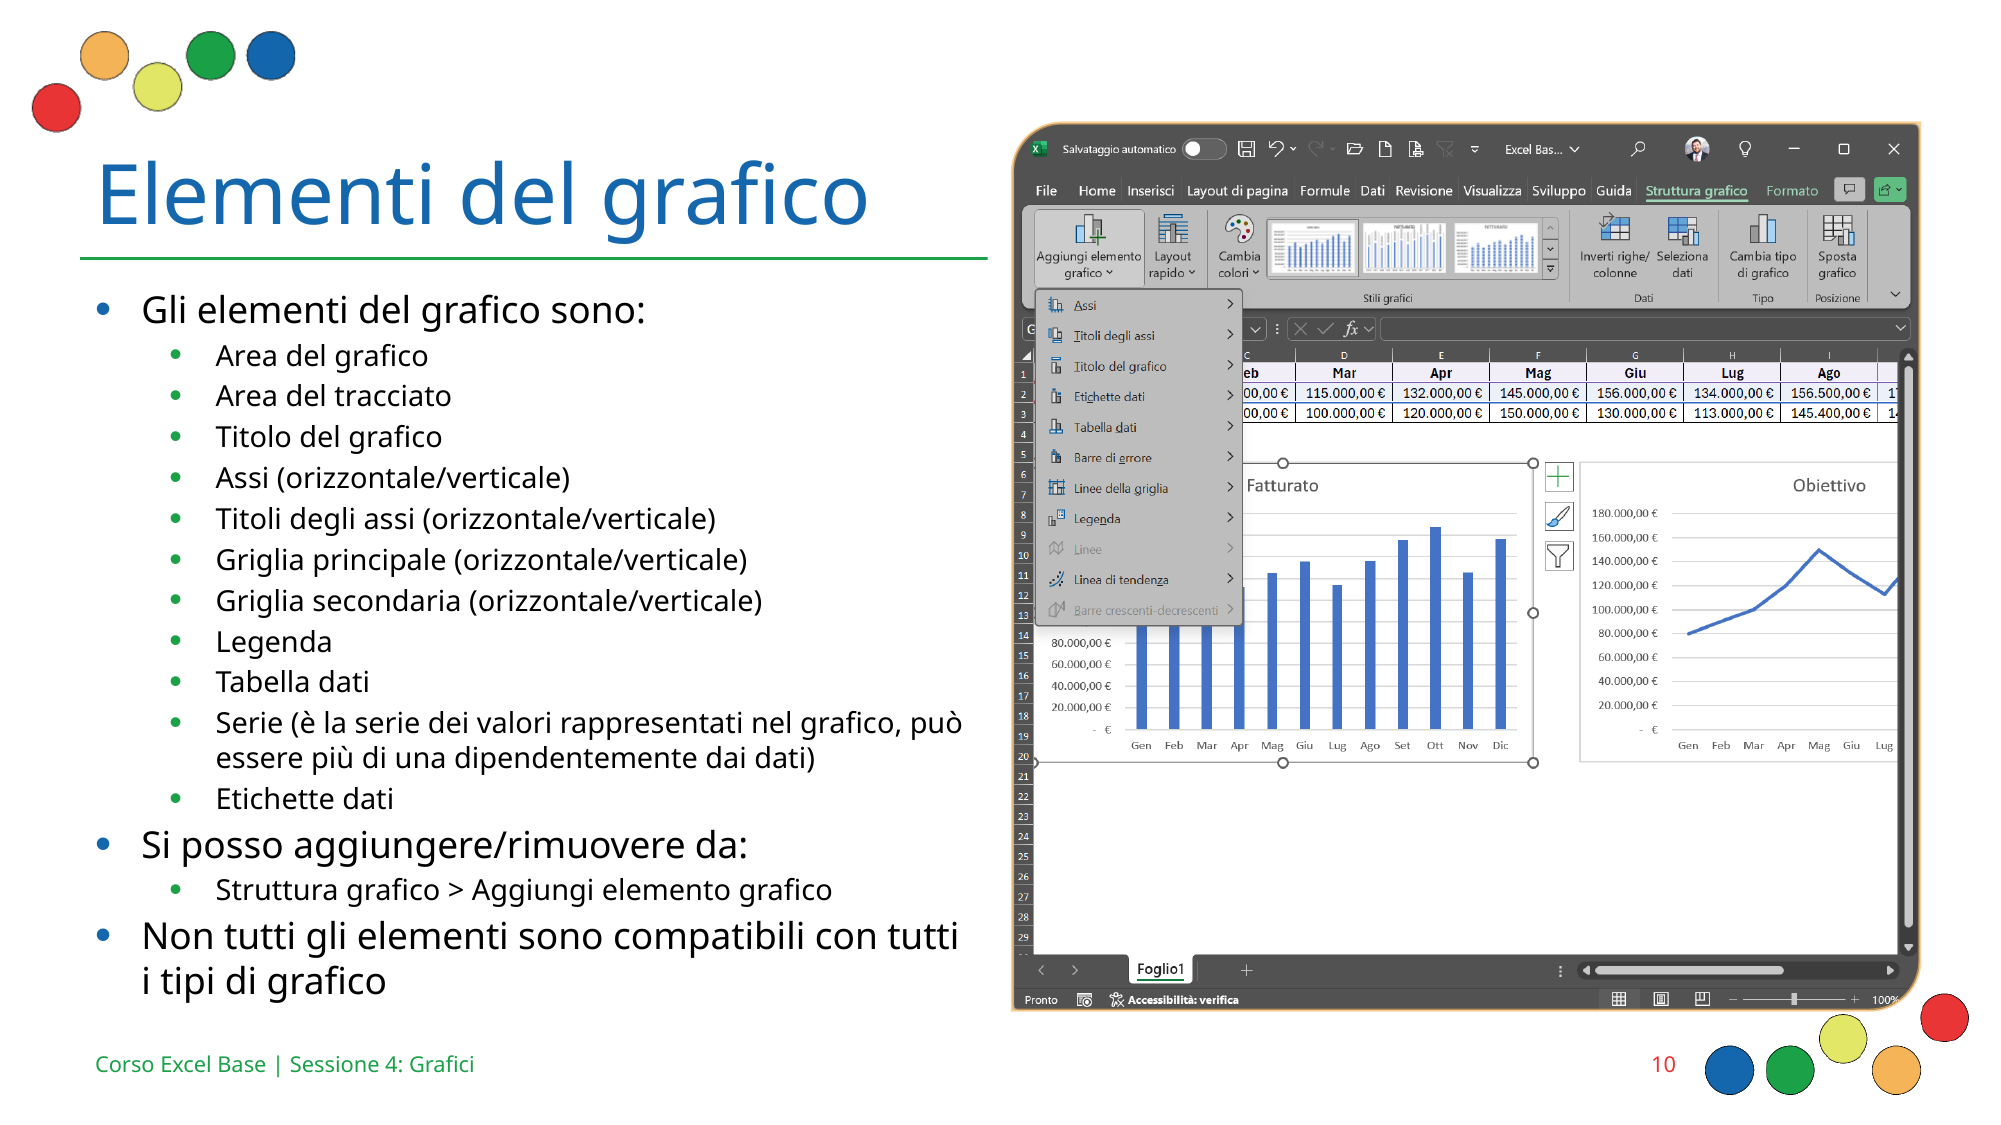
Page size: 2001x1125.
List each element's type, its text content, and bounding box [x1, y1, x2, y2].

title Elementi del grafico [80, 123, 988, 259]
slide_number 10 [1583, 1035, 1692, 1096]
picture [1012, 122, 1971, 1096]
picture [29, 30, 295, 135]
list Gli elementi del grafico sono: Area del grafico Area del tracciato Titolo del grafico Assi (orizzontale/verticale) Titoli degli assi (orizzontale/verticale) Griglia principale (orizzontale/verticale) Griglia secondaria (orizzontale/verticale) Legenda Tabella dati Serie (è la serie dei valori rappresentati nel grafico, può essere più di una dipendentemente dai dati) Etichette dati Si posso aggiungere/rimuovere da: Struttura grafico > Aggiungi elemento grafico Non tutti gli elementi sono compatibili con tutti i tipi di grafico [80, 278, 988, 1011]
footer Corso Excel Base | Sessione 4: Grafici [80, 1035, 1571, 1096]
